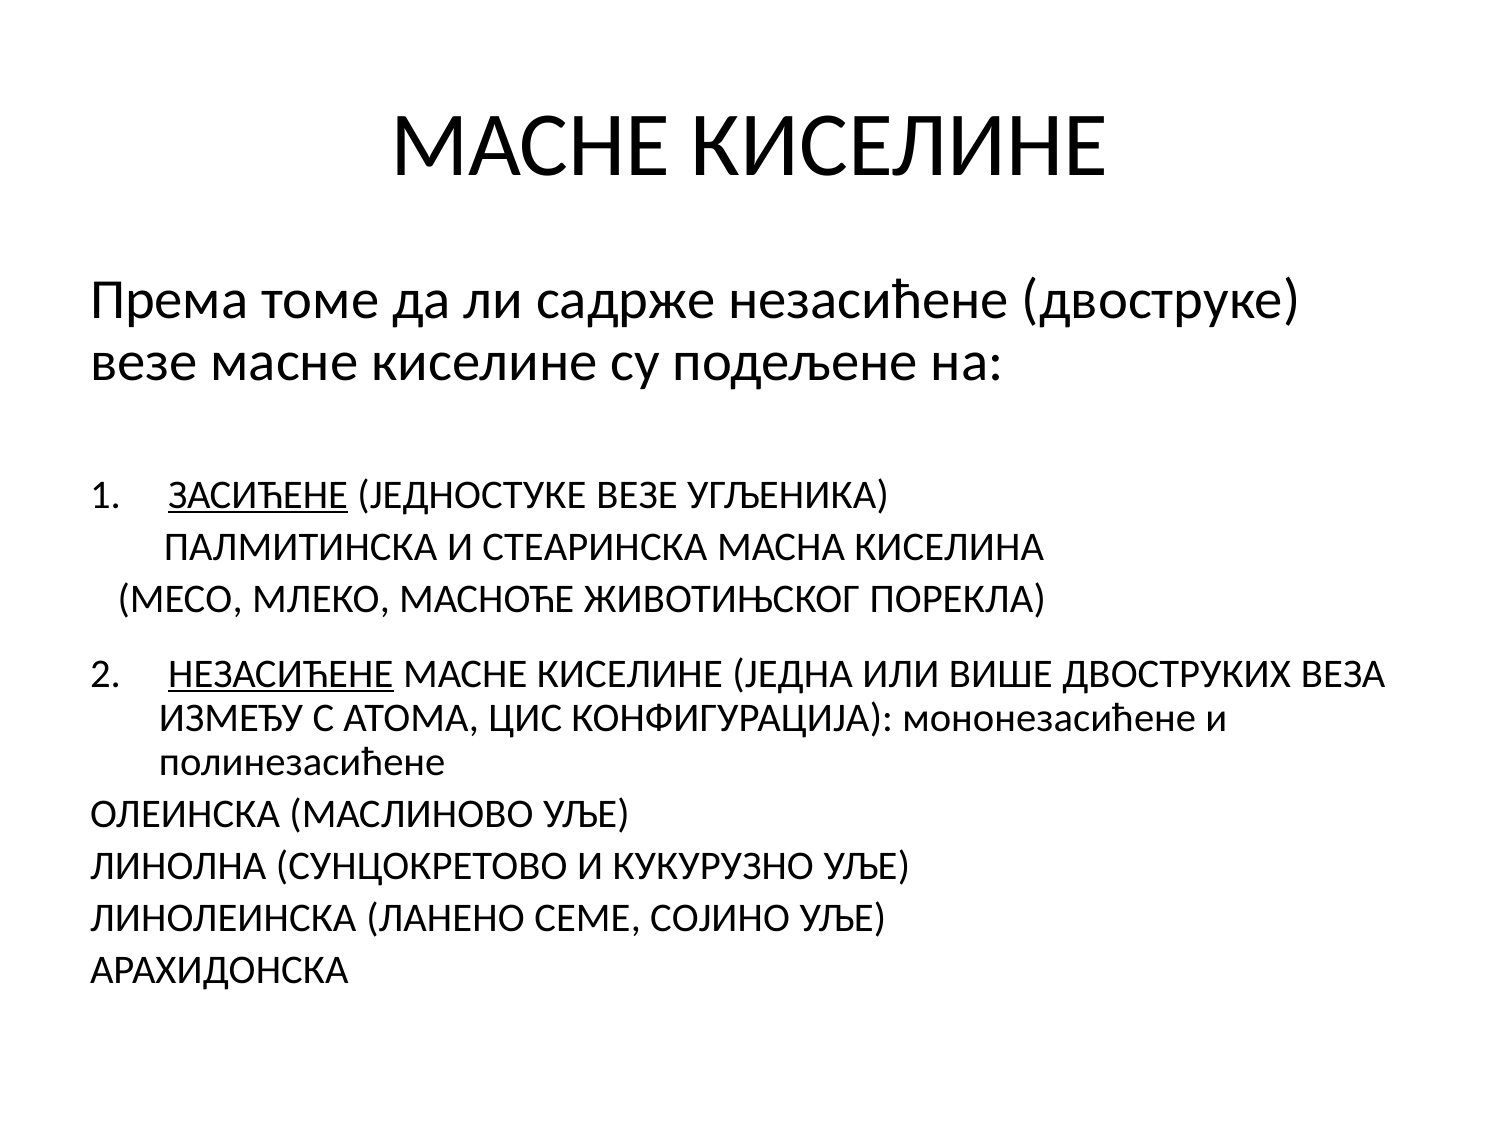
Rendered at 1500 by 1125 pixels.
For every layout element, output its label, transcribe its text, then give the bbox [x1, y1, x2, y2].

list Према томе да ли садрже незасићене (двоструке) везе масне киселине су подељене на: ЗАСИЋЕНЕ (ЈЕДНОСТУКЕ ВЕЗЕ УГЉЕНИКА) ПАЛМИТИНСКА И СТЕАРИНСКА МАСНА КИСЕЛИНА (МЕСО, МЛЕКО, МАСНОЋЕ ЖИВОТИЊСКОГ ПОРЕКЛА) НЕЗАСИЋЕНЕ МАСНЕ КИСЕЛИНЕ (ЈЕДНА ИЛИ ВИШЕ ДВОСТРУКИХ ВЕЗА ИЗМЕЂУ C АТОМА, ЦИС КОНФИГУРАЦИЈА): мононезасићене и полинезасићене ОЛЕИНСКА (МАСЛИНОВО УЉЕ) ЛИНОЛНА (СУНЦОКРЕТОВО И КУКУРУЗНО УЉЕ) ЛИНОЛЕИНСКА (ЛАНЕНО СЕМЕ, СОЈИНО УЉЕ) АРАХИДОНСКА [75, 262, 1425, 1005]
title МАСНЕ КИСЕЛИНЕ [75, 45, 1425, 233]
